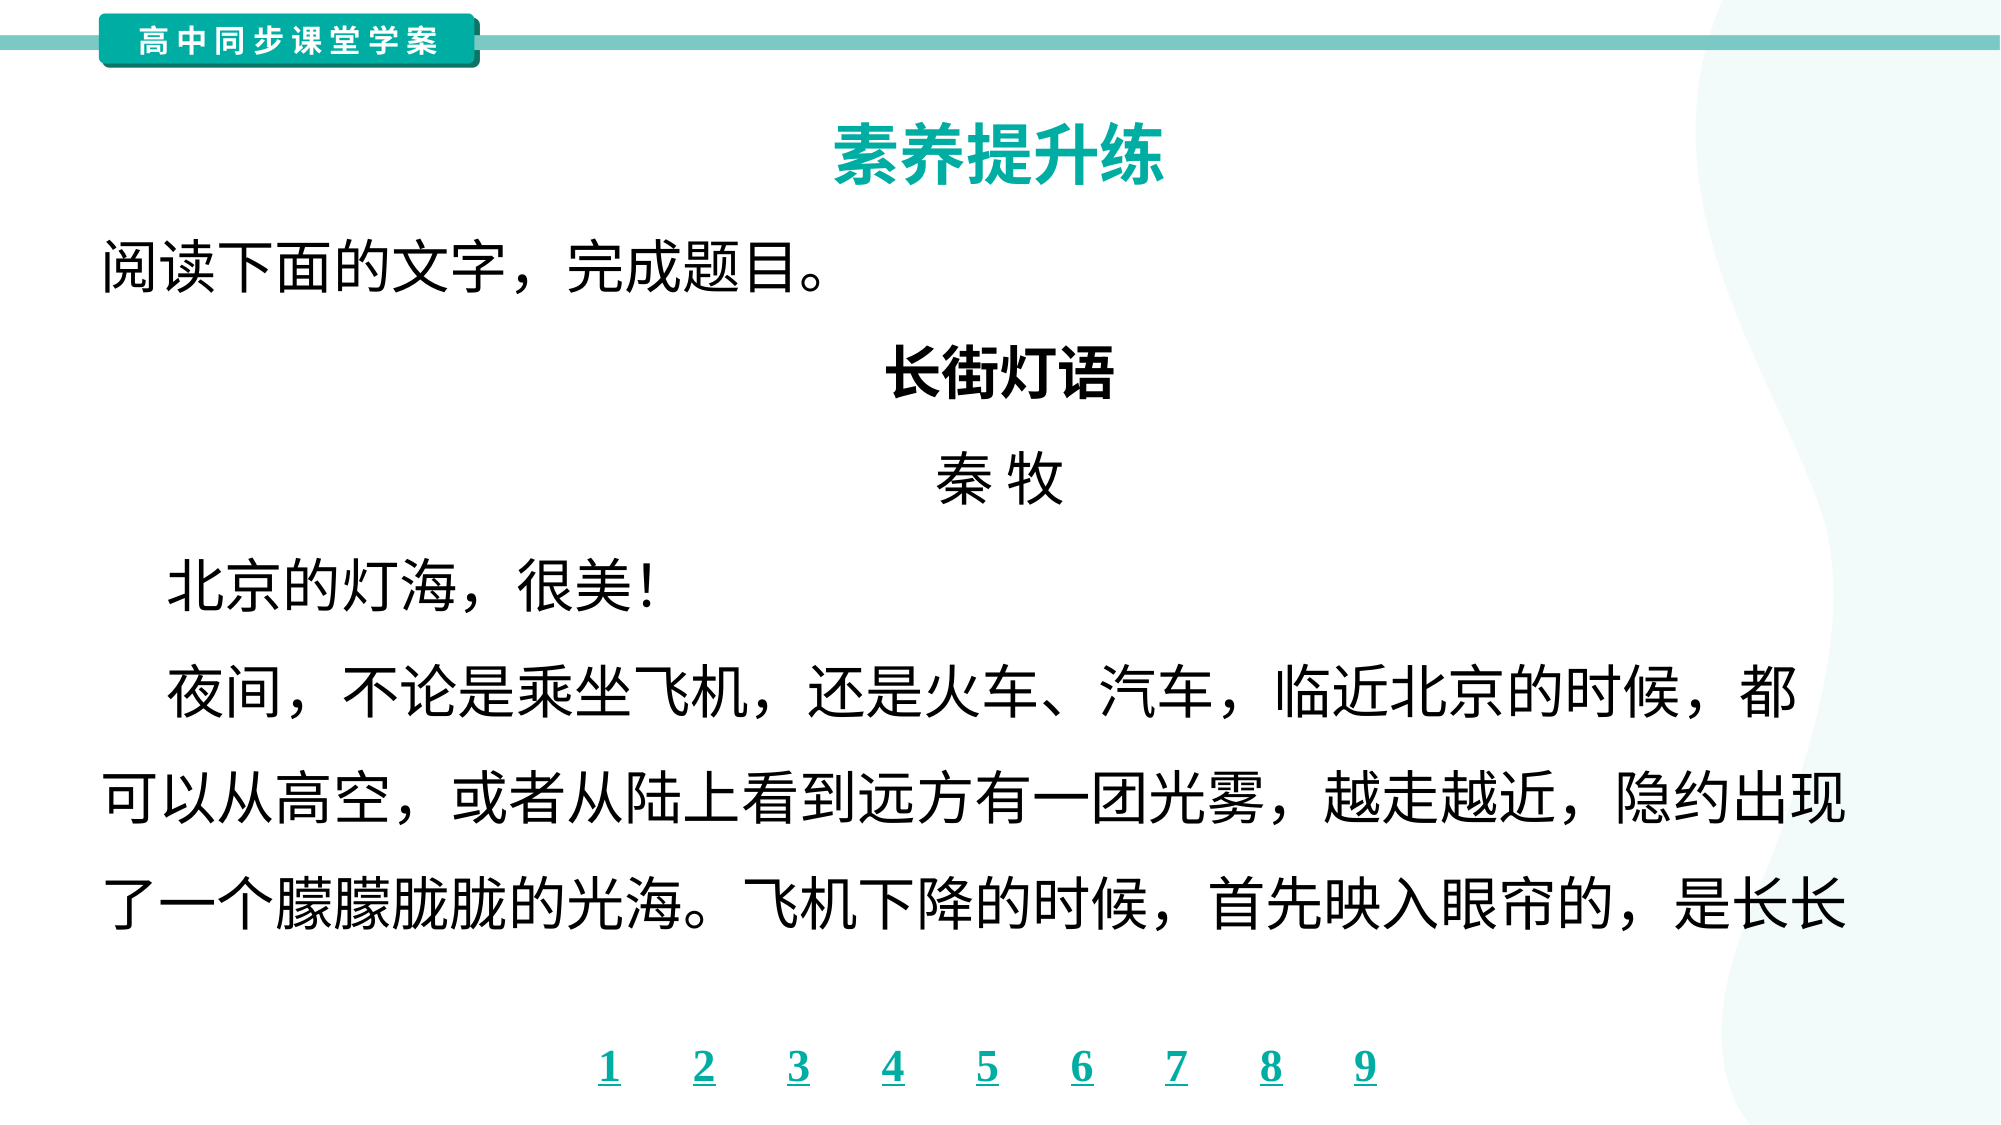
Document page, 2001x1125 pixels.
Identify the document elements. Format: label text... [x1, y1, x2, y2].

picture [0, 0, 2000, 1125]
text_box 阅读下面的文字，完成题目。 长街灯语 秦 牧 北京的灯海，很美！ 夜间，不论是乘坐飞机，还是火车、汽车，临近北京的时候，都 可以从高空，或者从陆上看到远方有一团光雾，越走越近，隐约出现 了一个朦朦胧胧的光海。飞机下降的时候，首先映入眼帘的，是长长 [100, 193, 1899, 938]
text_box 素养提升练 [100, 76, 1899, 193]
